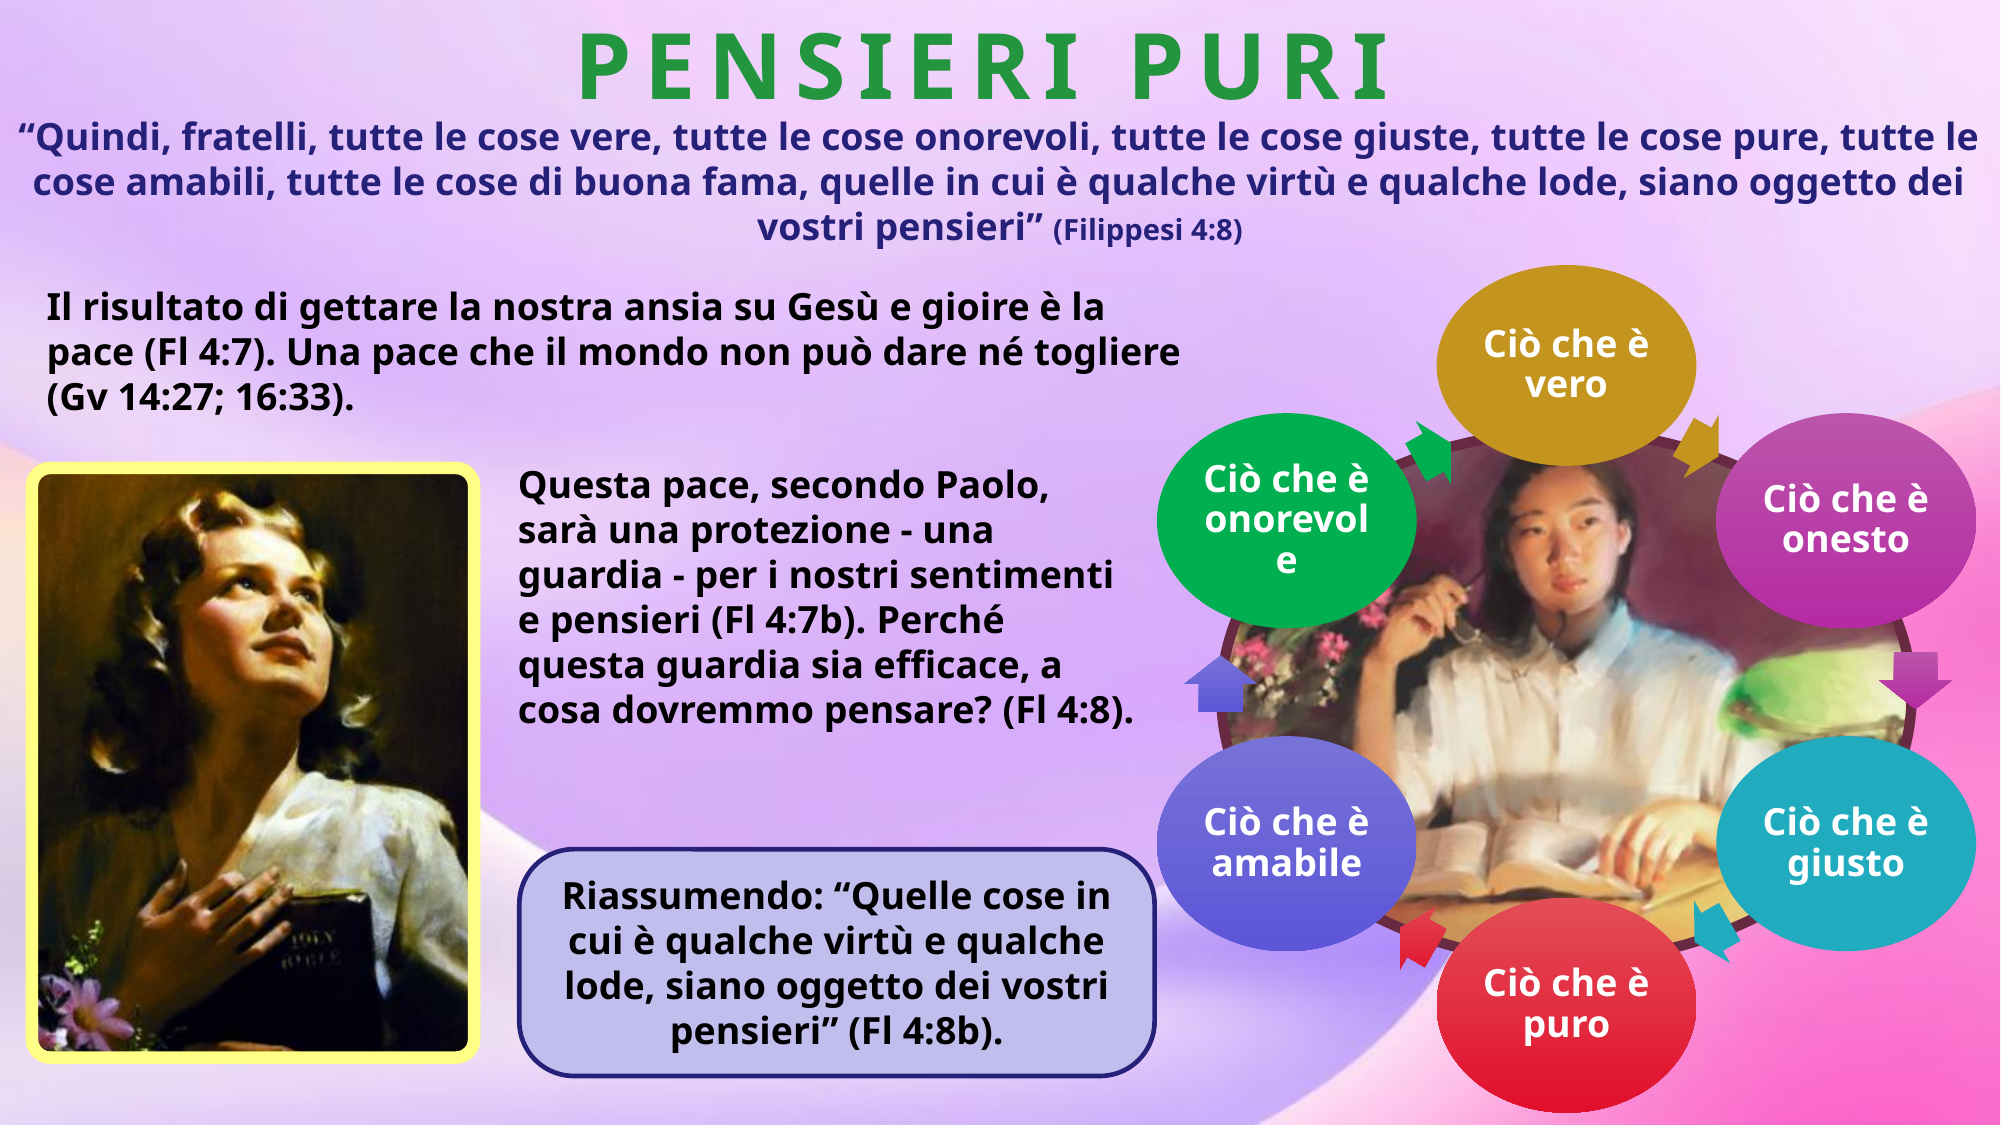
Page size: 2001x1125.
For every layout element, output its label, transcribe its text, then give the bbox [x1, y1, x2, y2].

picture [0, 0, 2001, 1125]
text_box PENSIERI PURI [0, 0, 2000, 105]
text_box “Quindi, fratelli, tutte le cose vere, tutte le cose onorevoli, tutte le cose giuste, tutte le cose pure, tutte le cose amabili, tutte le cose di buona fama, quelle in cui è qualche virtù e qualche lode, siano oggetto dei vostri pensieri” (Filippesi 4:8) [0, 105, 2000, 256]
text_box Riassumendo: “Quelle cose in cui è qualche virtù e qualche lode, siano oggetto dei vostri pensieri” (Fl 4:8b). [518, 848, 1132, 1078]
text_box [1132, 250, 2000, 1114]
text_box Il risultato di gettare la nostra ansia su Gesù e gioire è la pace (Fl ​4:7). Una pace che il mondo non può dare né togliere (Gv 14:27; 16:33). [31, 275, 1132, 426]
text_box Questa pace, secondo Paolo, sarà una protezione - una guardia - per i nostri sentimenti e pensieri (Fl 4:7b). ​Perché questa guardia sia efficace, a cosa dovremmo pensare? (Fl 4:8). [503, 453, 1132, 739]
